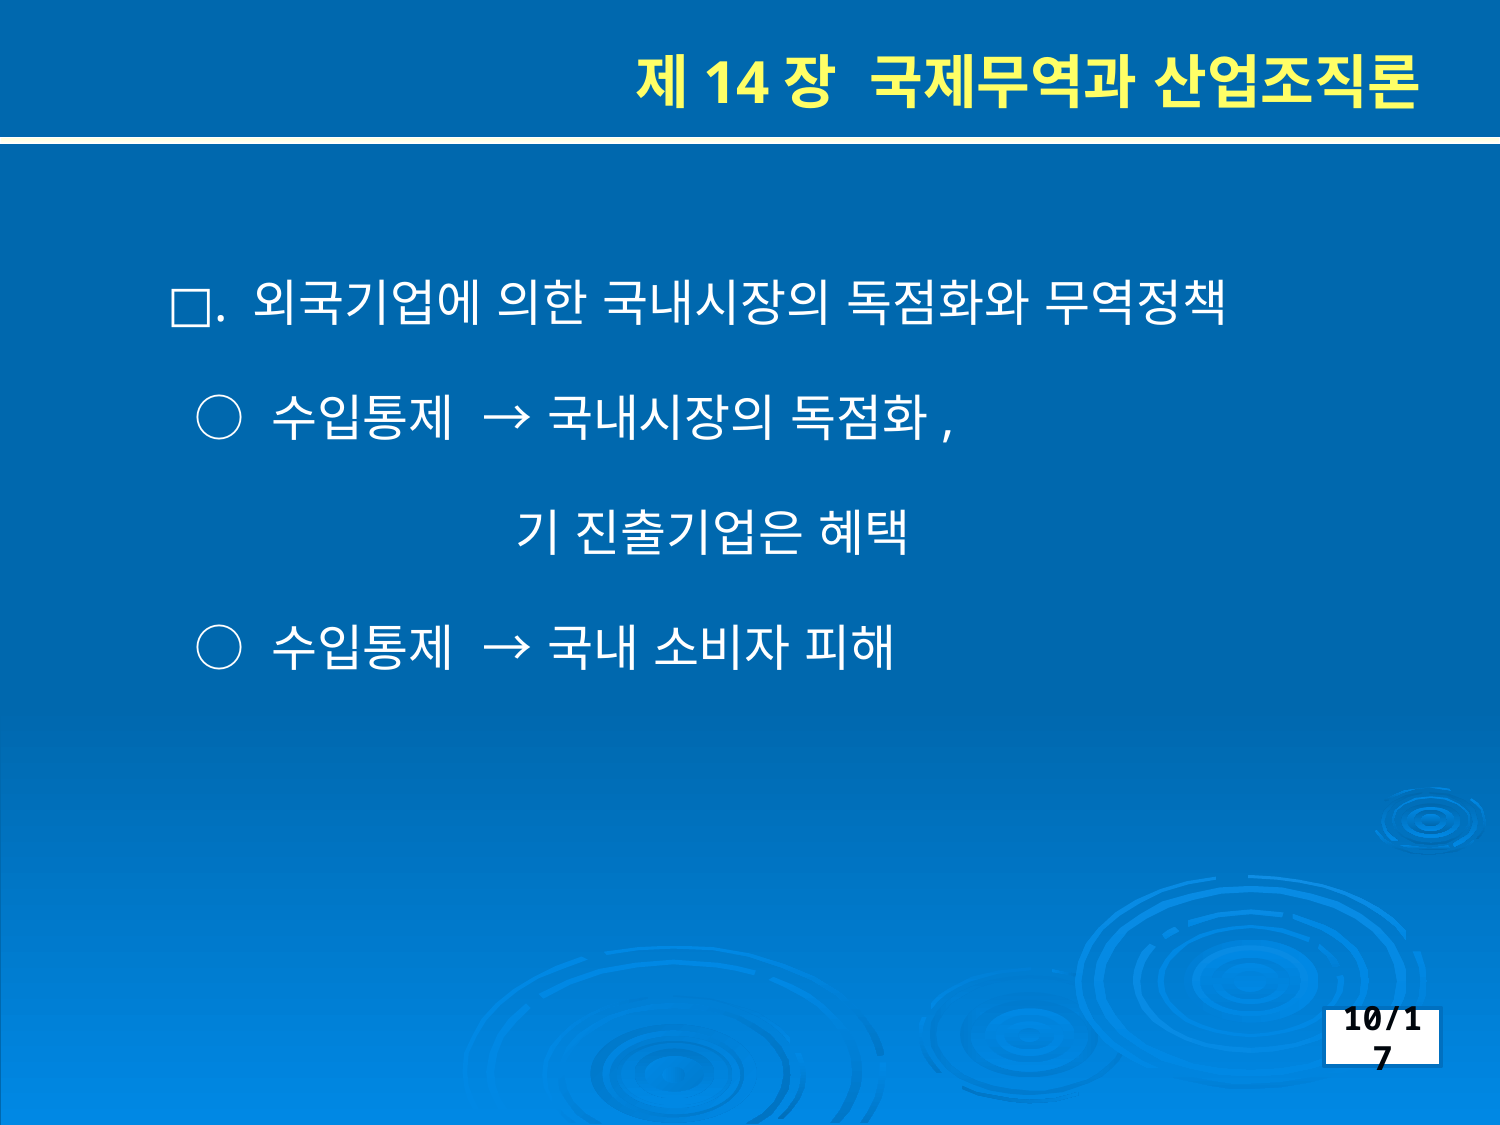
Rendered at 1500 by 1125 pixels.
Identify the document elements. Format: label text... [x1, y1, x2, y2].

text_box □. 외국기업에 의한 국내시장의 독점화와 무역정책 ○ 수입통제 → 국내시장의 독점화, 기 진출기업은 혜택 ○ 수입통제 → 국내 소비자 피해 [152, 234, 1372, 797]
text_box 제14장 국제무역과 산업조직론 [621, 37, 1477, 123]
text_box 10/17 [1322, 1006, 1443, 1068]
text_box [0, 137, 1500, 144]
